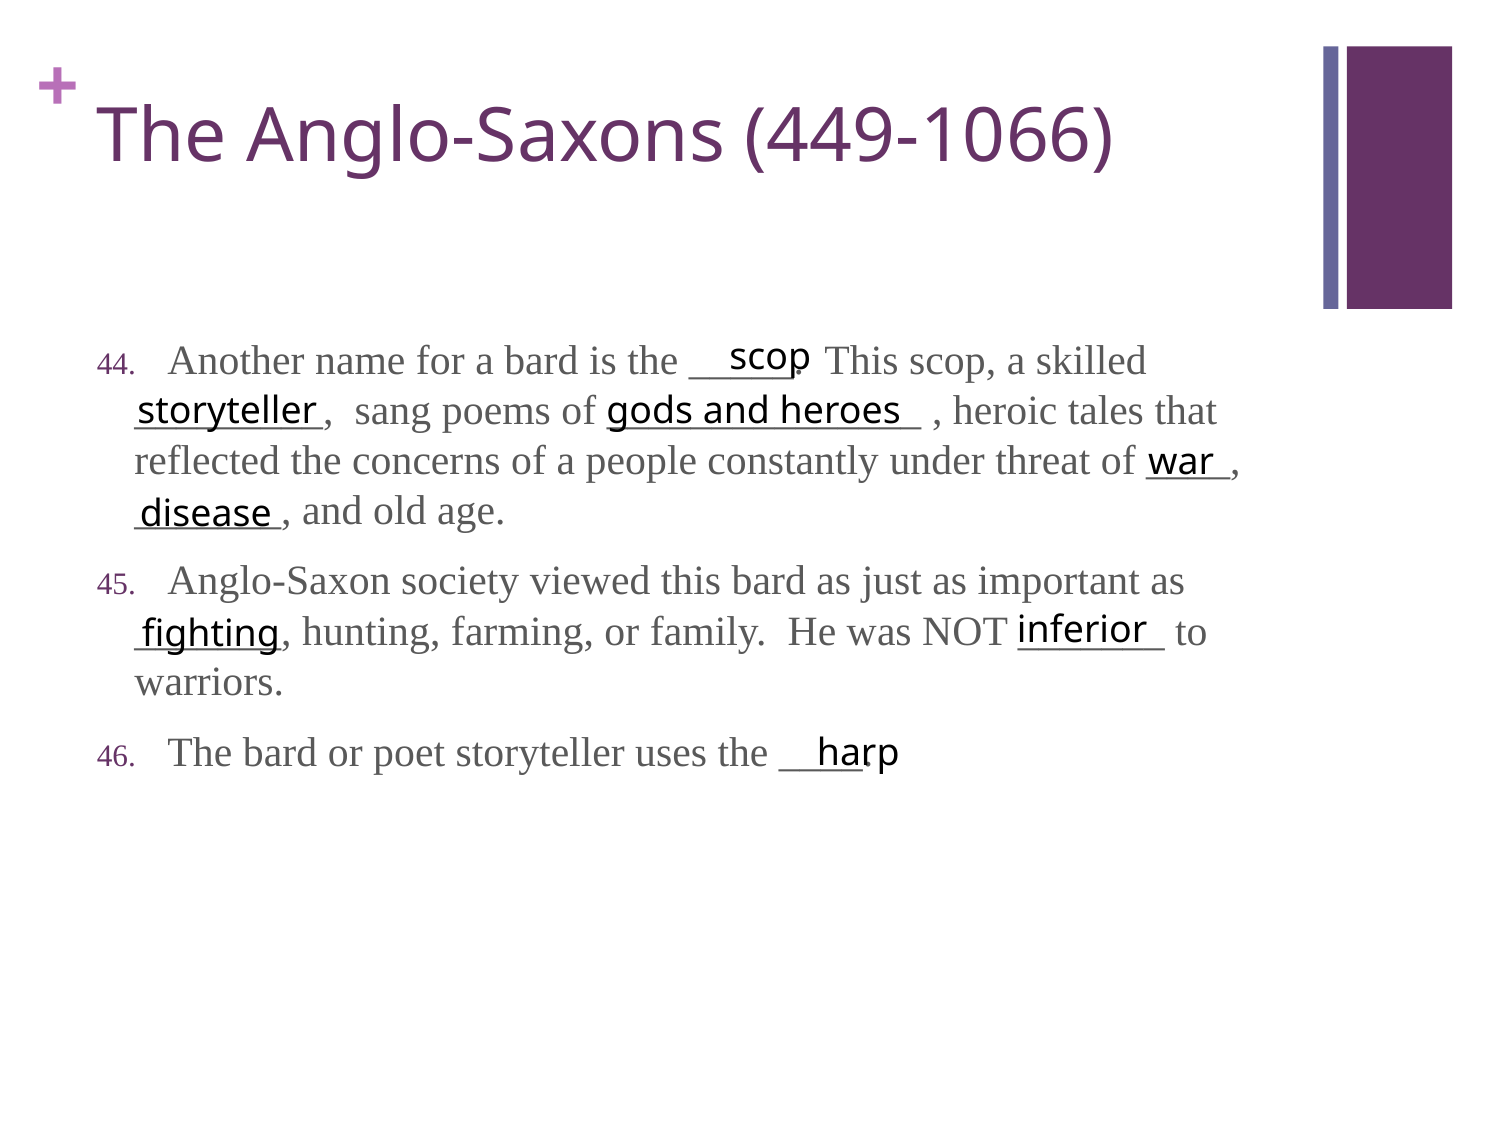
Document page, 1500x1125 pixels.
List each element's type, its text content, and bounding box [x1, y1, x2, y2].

text_box inferior [1002, 597, 1169, 658]
text_box war [1133, 429, 1248, 489]
text_box harp [802, 720, 919, 781]
list Another name for a bard is the _____. This scop, a skilled _________, sang poems of _______________ , heroic tales that reflected the concerns of a people constantly under threat of ____, _______, and old age. Anglo-Saxon society viewed this bard as just as important as _______, hunting, farming, or family. He was NOT _______ to warriors. The bard or poet storyteller uses the ____. [81, 324, 1322, 1005]
title The Anglo-Saxons (449-1066) [81, 79, 1322, 263]
text_box gods and heroes [591, 379, 948, 439]
text_box disease [125, 481, 303, 542]
text_box scop [714, 324, 830, 379]
text_box fighting [127, 602, 313, 662]
text_box storyteller [122, 379, 338, 439]
